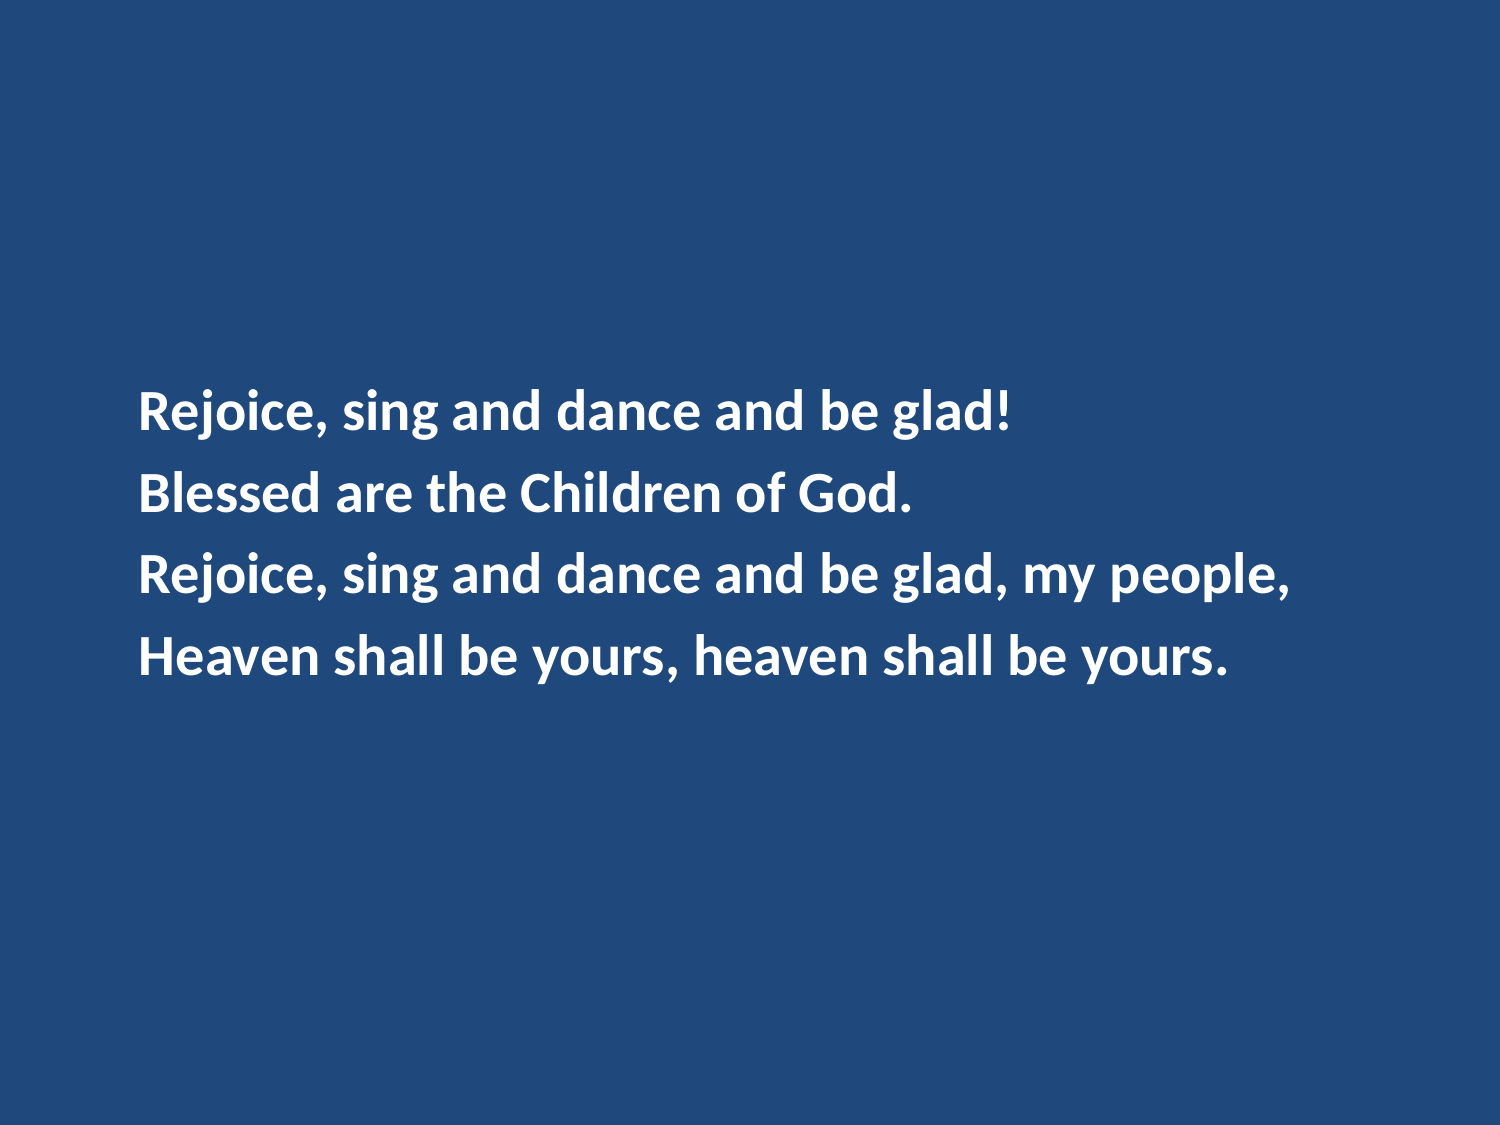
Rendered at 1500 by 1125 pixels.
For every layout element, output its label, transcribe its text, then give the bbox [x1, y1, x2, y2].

list Rejoice, sing and dance and be glad! Blessed are the Children of God. Rejoice, sing and dance and be glad, my people, Heaven shall be yours, heaven shall be yours. [123, 364, 1454, 705]
